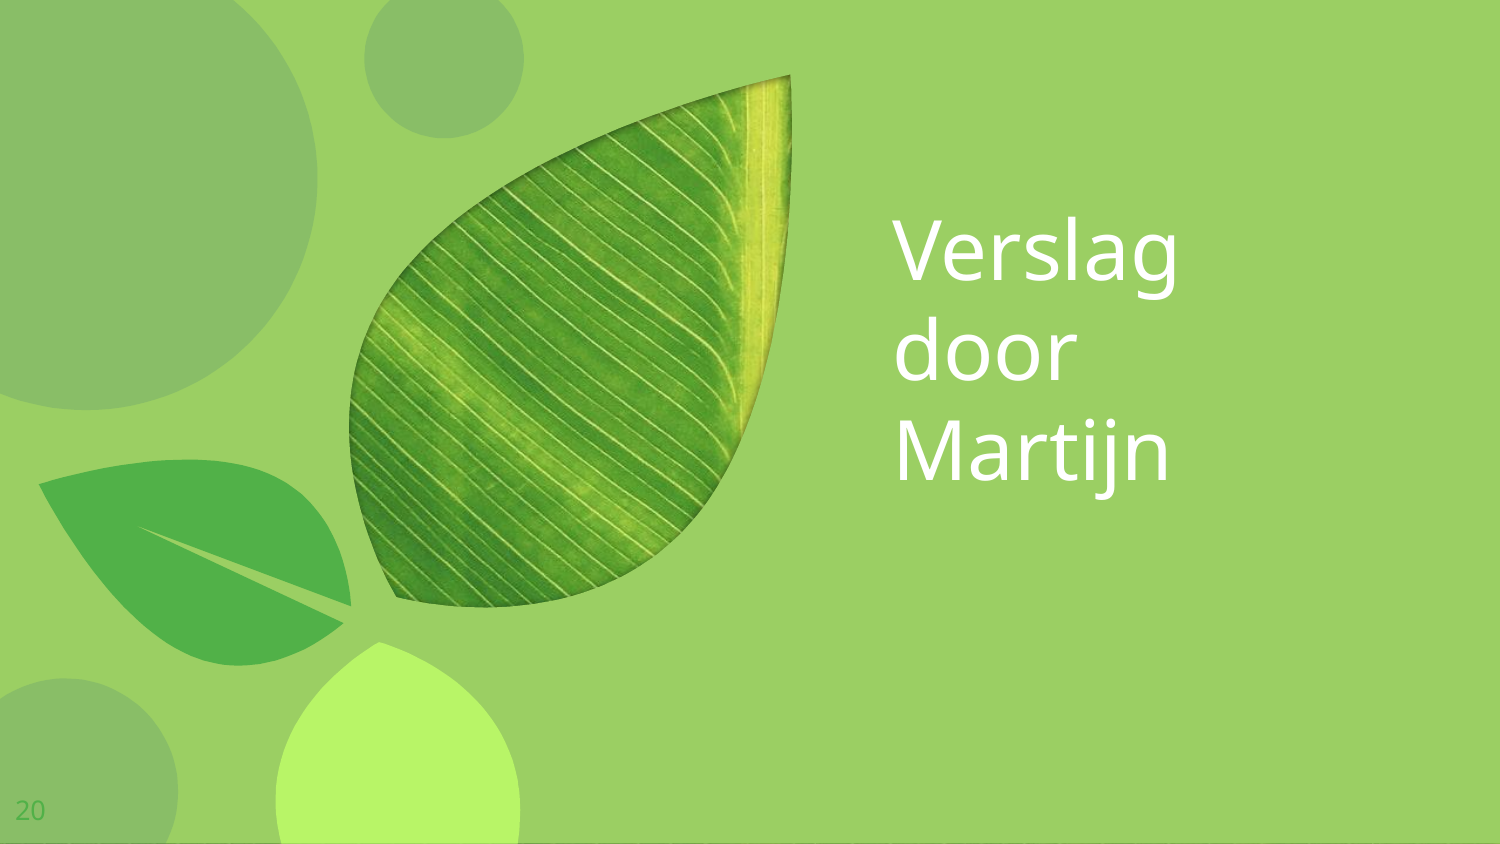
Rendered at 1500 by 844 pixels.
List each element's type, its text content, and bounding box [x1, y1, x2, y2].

slide_number 20 [0, 779, 91, 844]
title Verslag door Martijn [877, 322, 1388, 513]
picture [349, 75, 792, 607]
